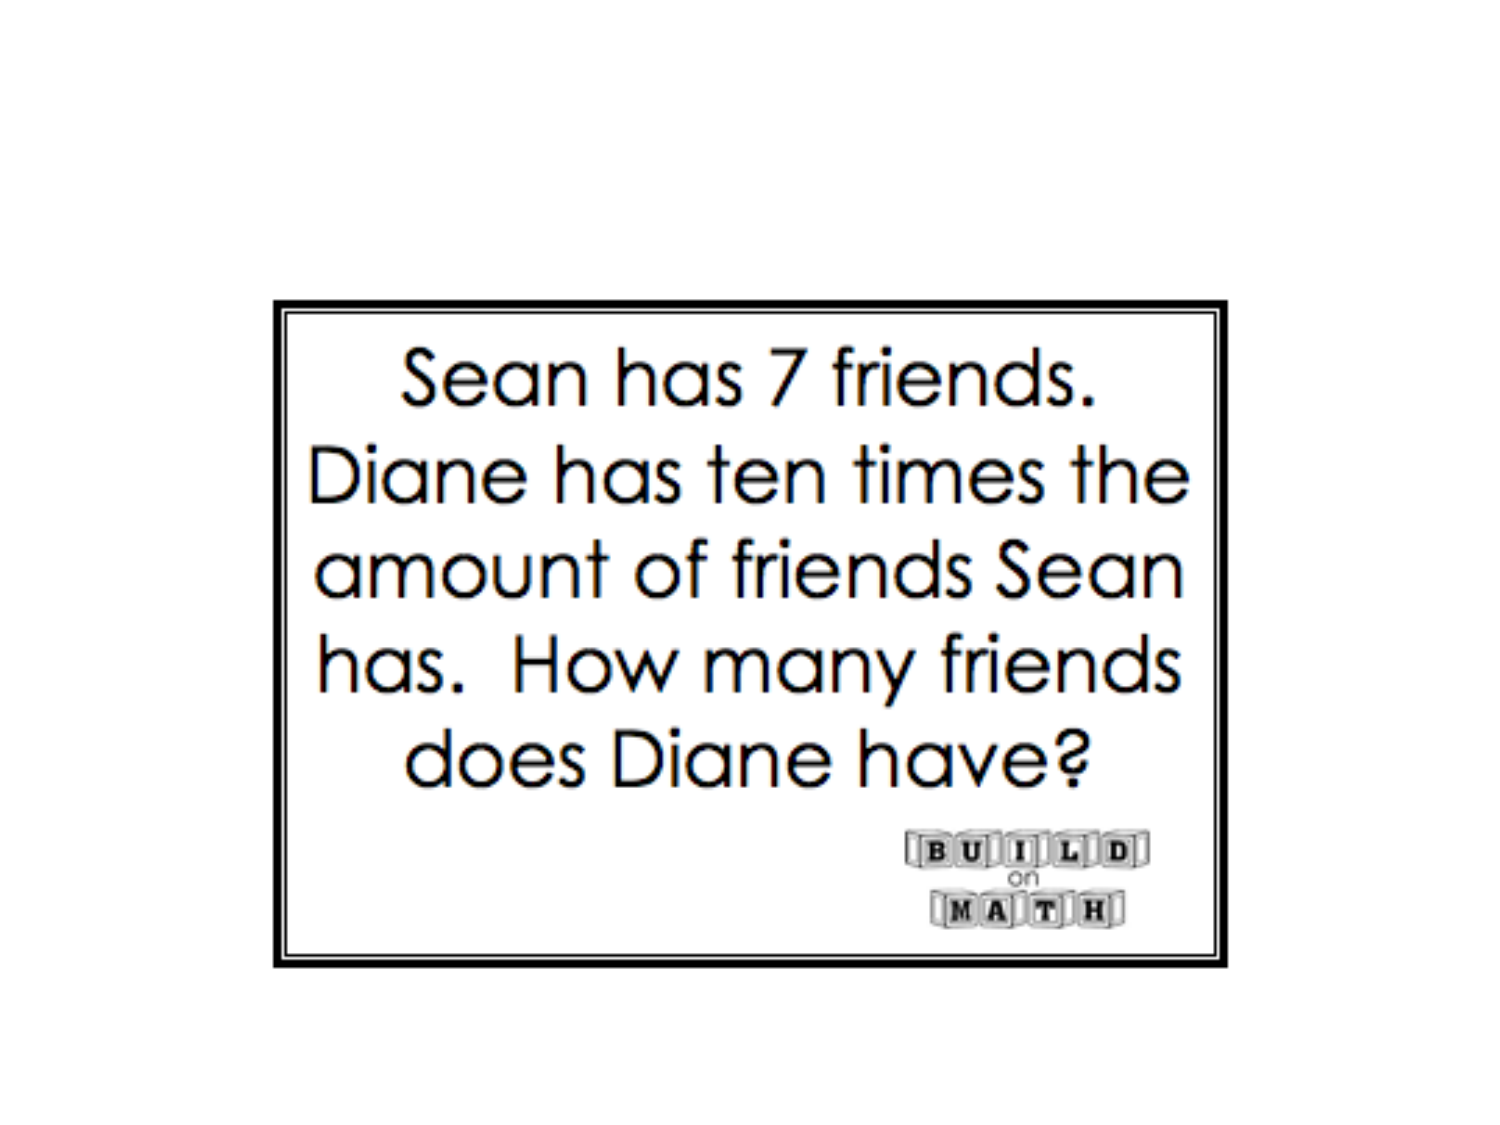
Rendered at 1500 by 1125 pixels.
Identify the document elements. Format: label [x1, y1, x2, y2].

list [74, 262, 1426, 1006]
